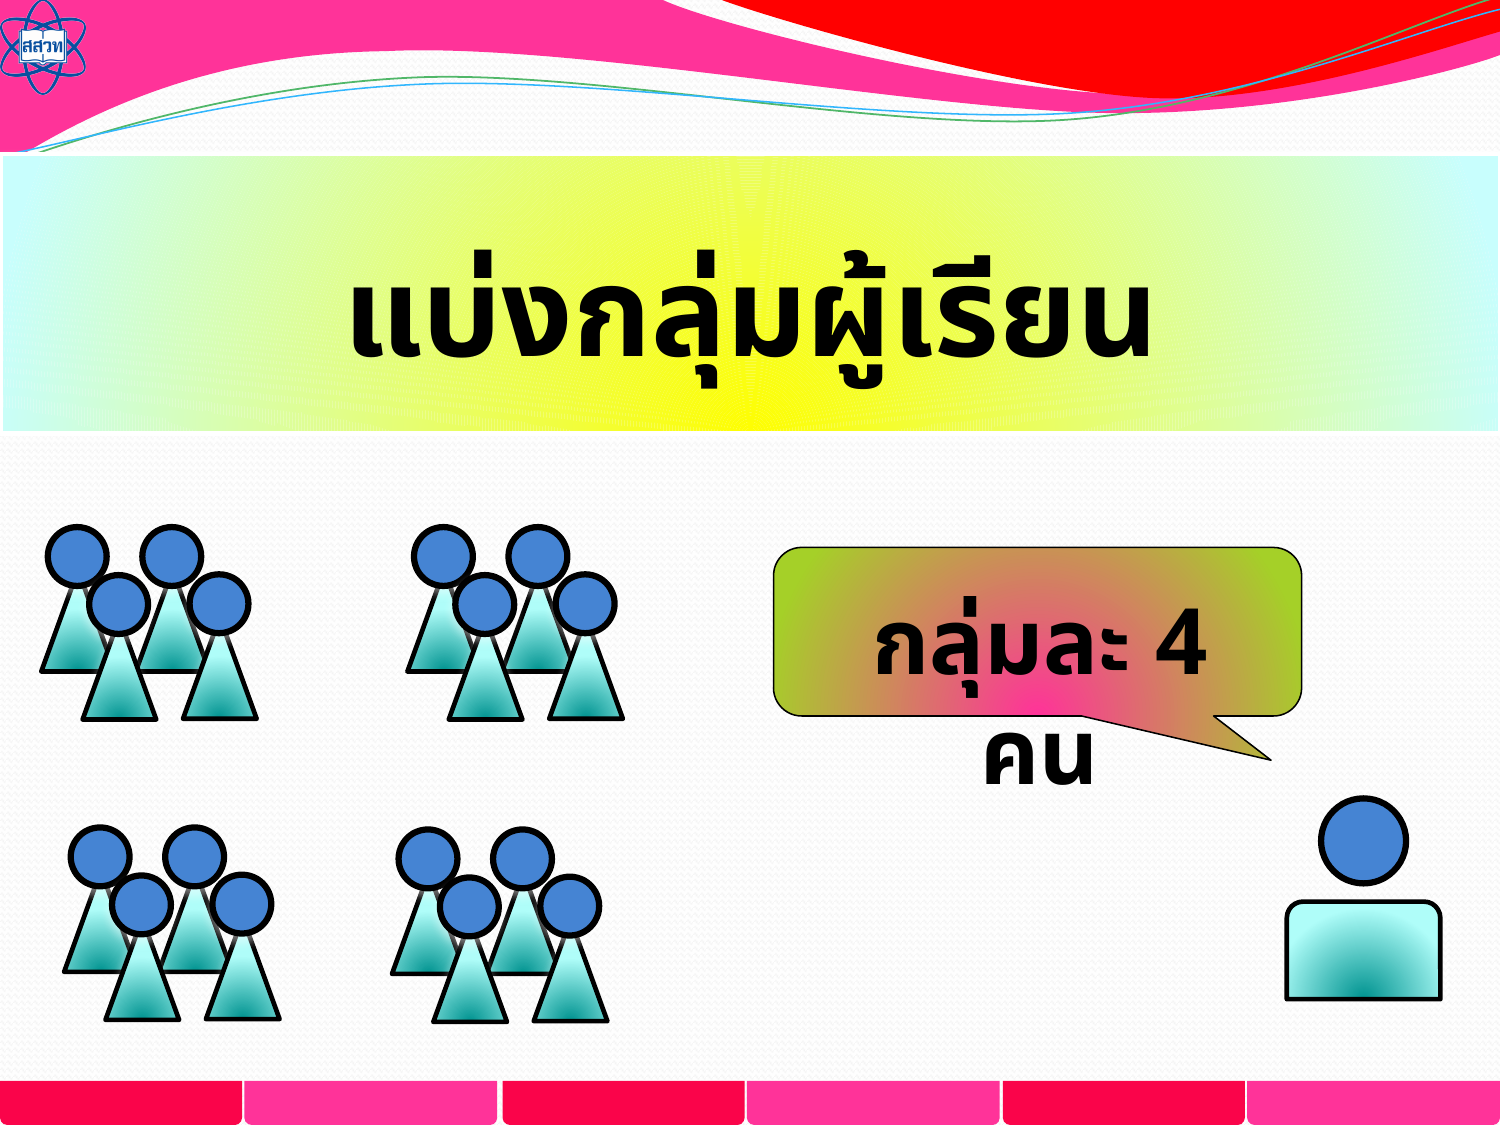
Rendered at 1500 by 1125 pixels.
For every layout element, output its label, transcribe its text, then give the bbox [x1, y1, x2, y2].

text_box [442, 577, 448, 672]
text_box คุณสามารถขึ้นเรือได้ [180, 878, 185, 973]
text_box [82, 574, 157, 720]
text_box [41, 526, 116, 672]
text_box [205, 874, 280, 1020]
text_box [158, 827, 233, 973]
text_box คุณสามารถขึ้นเรือได้ [199, 876, 205, 973]
text_box แบ่งกลุ่มผู้เรียน [0, 153, 1500, 434]
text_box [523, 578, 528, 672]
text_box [548, 573, 624, 719]
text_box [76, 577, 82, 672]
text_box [501, 526, 576, 672]
text_box คุณสามารถขึ้นเรือได้ [99, 877, 105, 973]
picture [0, 0, 86, 95]
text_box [105, 875, 180, 1021]
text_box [1286, 798, 1441, 1000]
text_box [448, 574, 523, 720]
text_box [182, 573, 257, 719]
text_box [135, 526, 210, 672]
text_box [486, 829, 561, 975]
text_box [533, 876, 608, 1022]
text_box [773, 547, 1302, 717]
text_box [407, 526, 482, 672]
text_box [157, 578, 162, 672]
text_box คุณสามารถขึ้นเรือได้ [508, 880, 513, 975]
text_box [433, 877, 508, 1023]
text_box คุณสามารถขึ้นเรือได้ [427, 879, 433, 975]
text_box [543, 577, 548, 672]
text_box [63, 827, 138, 973]
text_box คุณสามารถขึ้นเรือได้ [527, 878, 533, 975]
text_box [391, 829, 466, 975]
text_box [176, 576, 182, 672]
